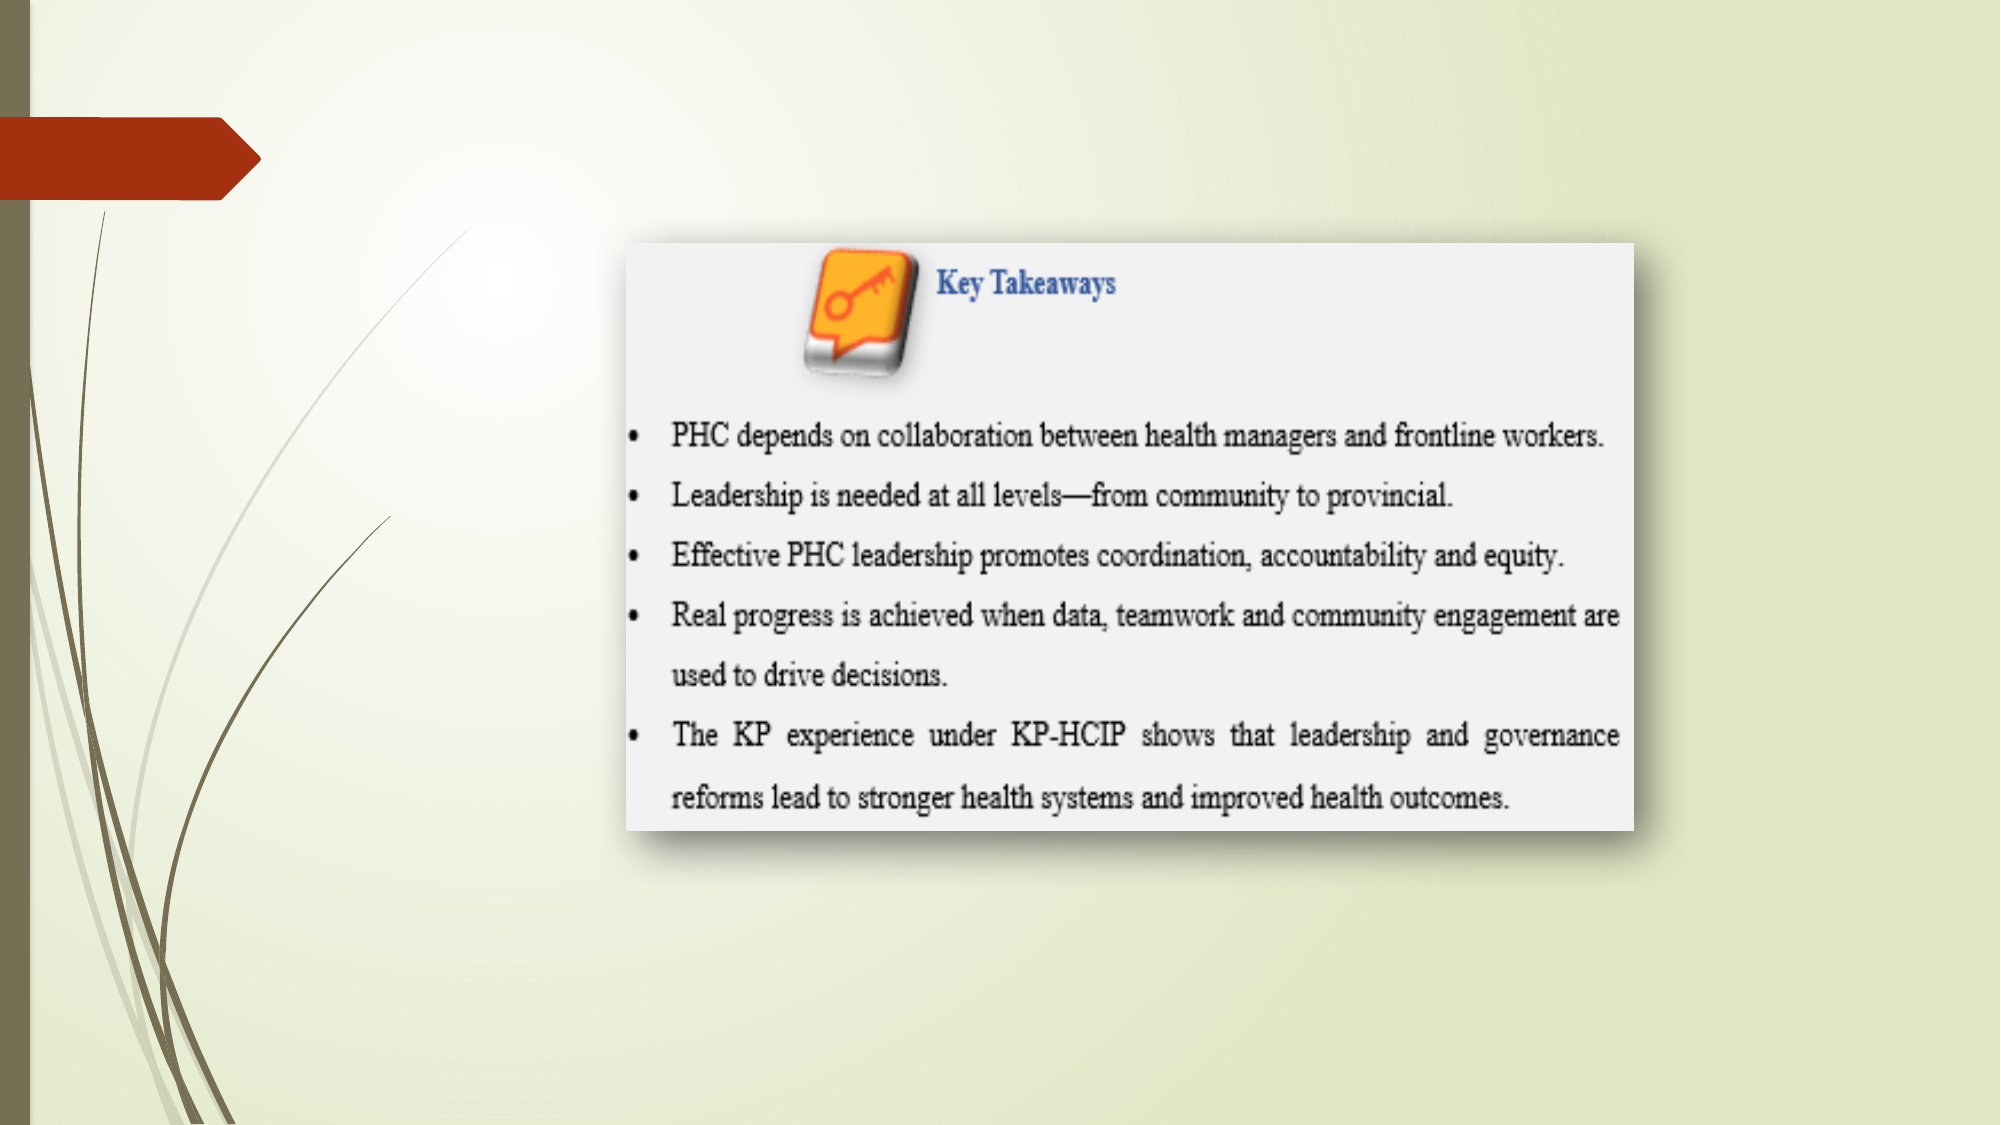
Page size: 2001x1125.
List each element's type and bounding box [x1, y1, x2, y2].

list [625, 243, 1634, 831]
